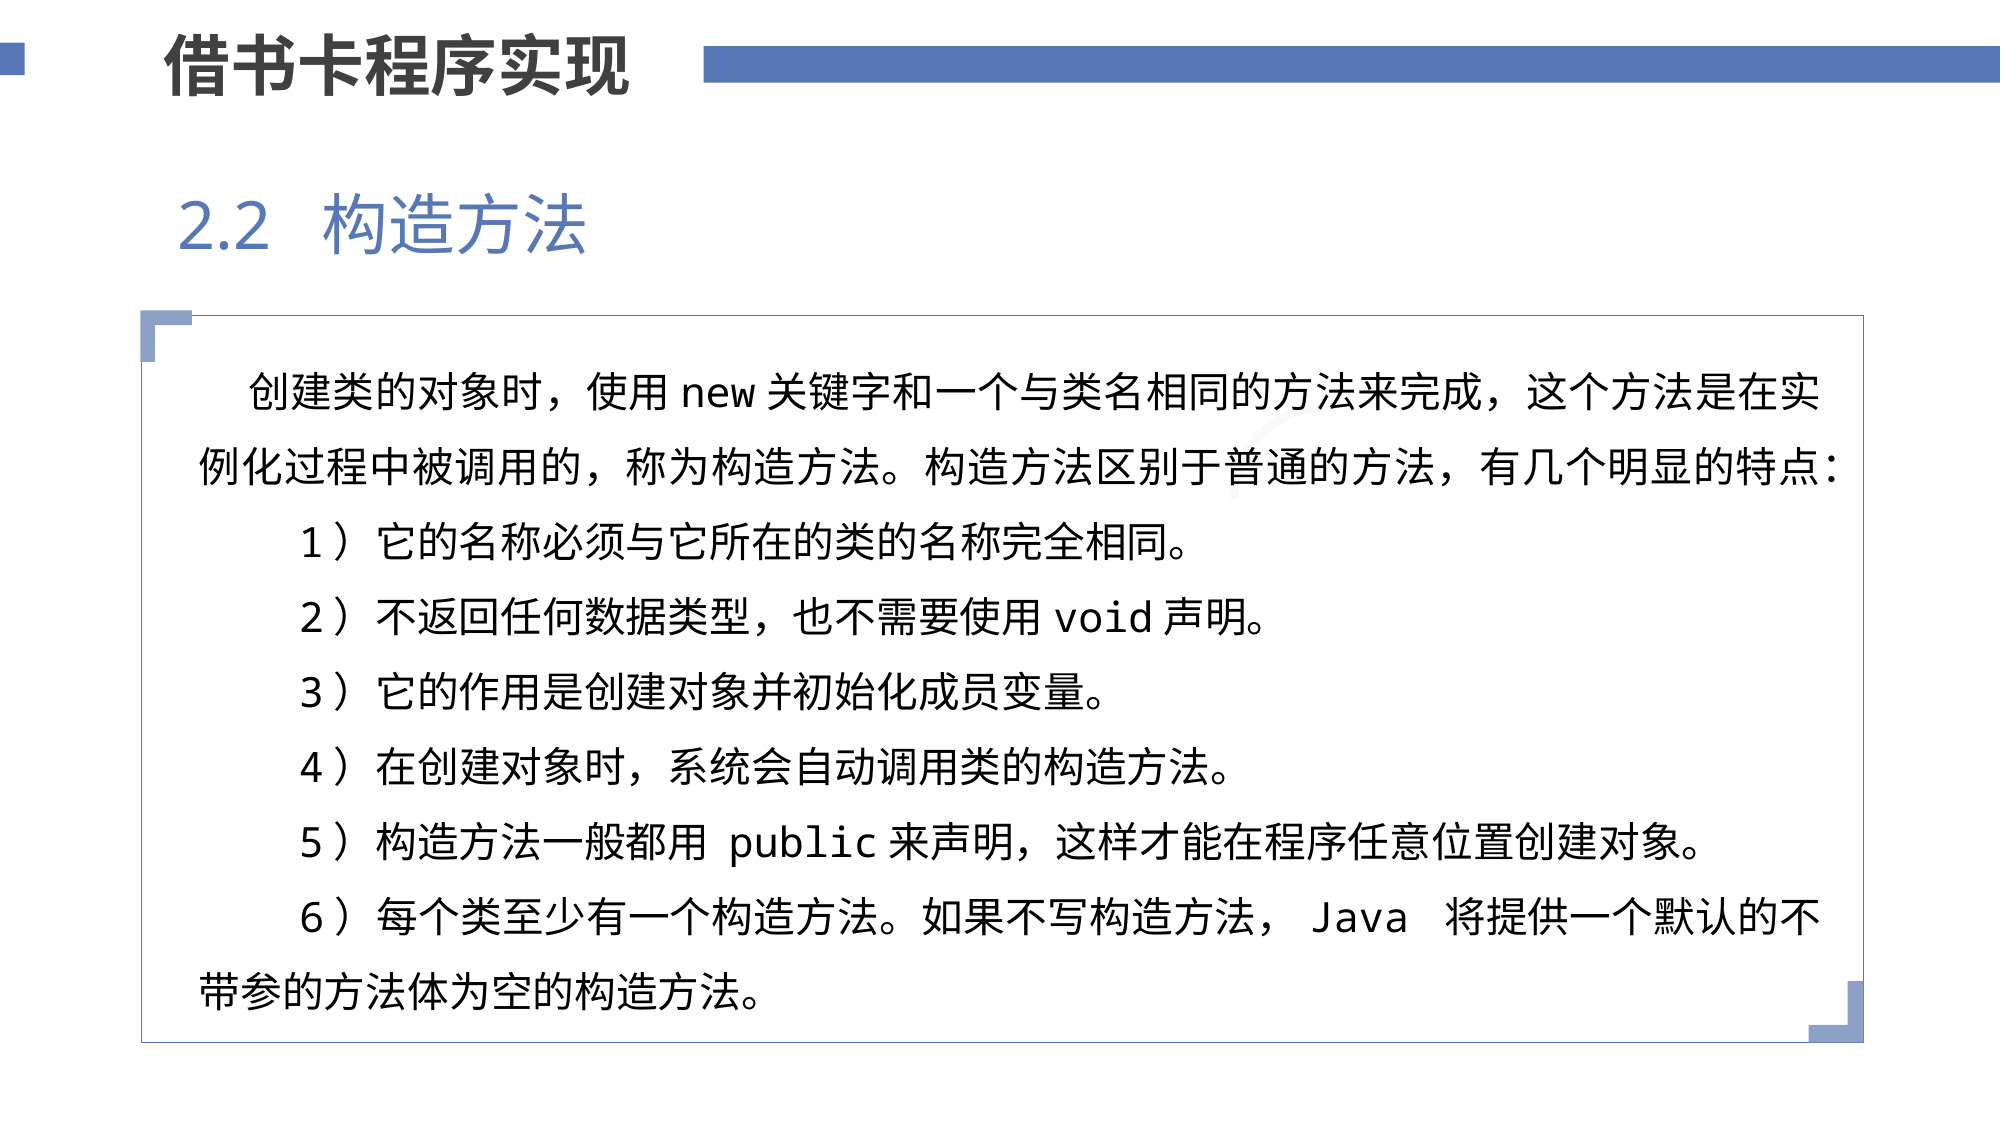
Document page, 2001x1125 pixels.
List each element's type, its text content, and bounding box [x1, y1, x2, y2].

text_box [140, 314, 1864, 1043]
text_box 2.2 构造方法 [162, 175, 1000, 271]
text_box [1234, 407, 1413, 587]
text_box [139, 309, 193, 363]
text_box [0, 41, 26, 76]
text_box [1807, 980, 1864, 1043]
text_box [1451, 385, 1820, 591]
text_box [702, 45, 2000, 84]
text_box 借书卡程序实现 [163, 23, 632, 104]
